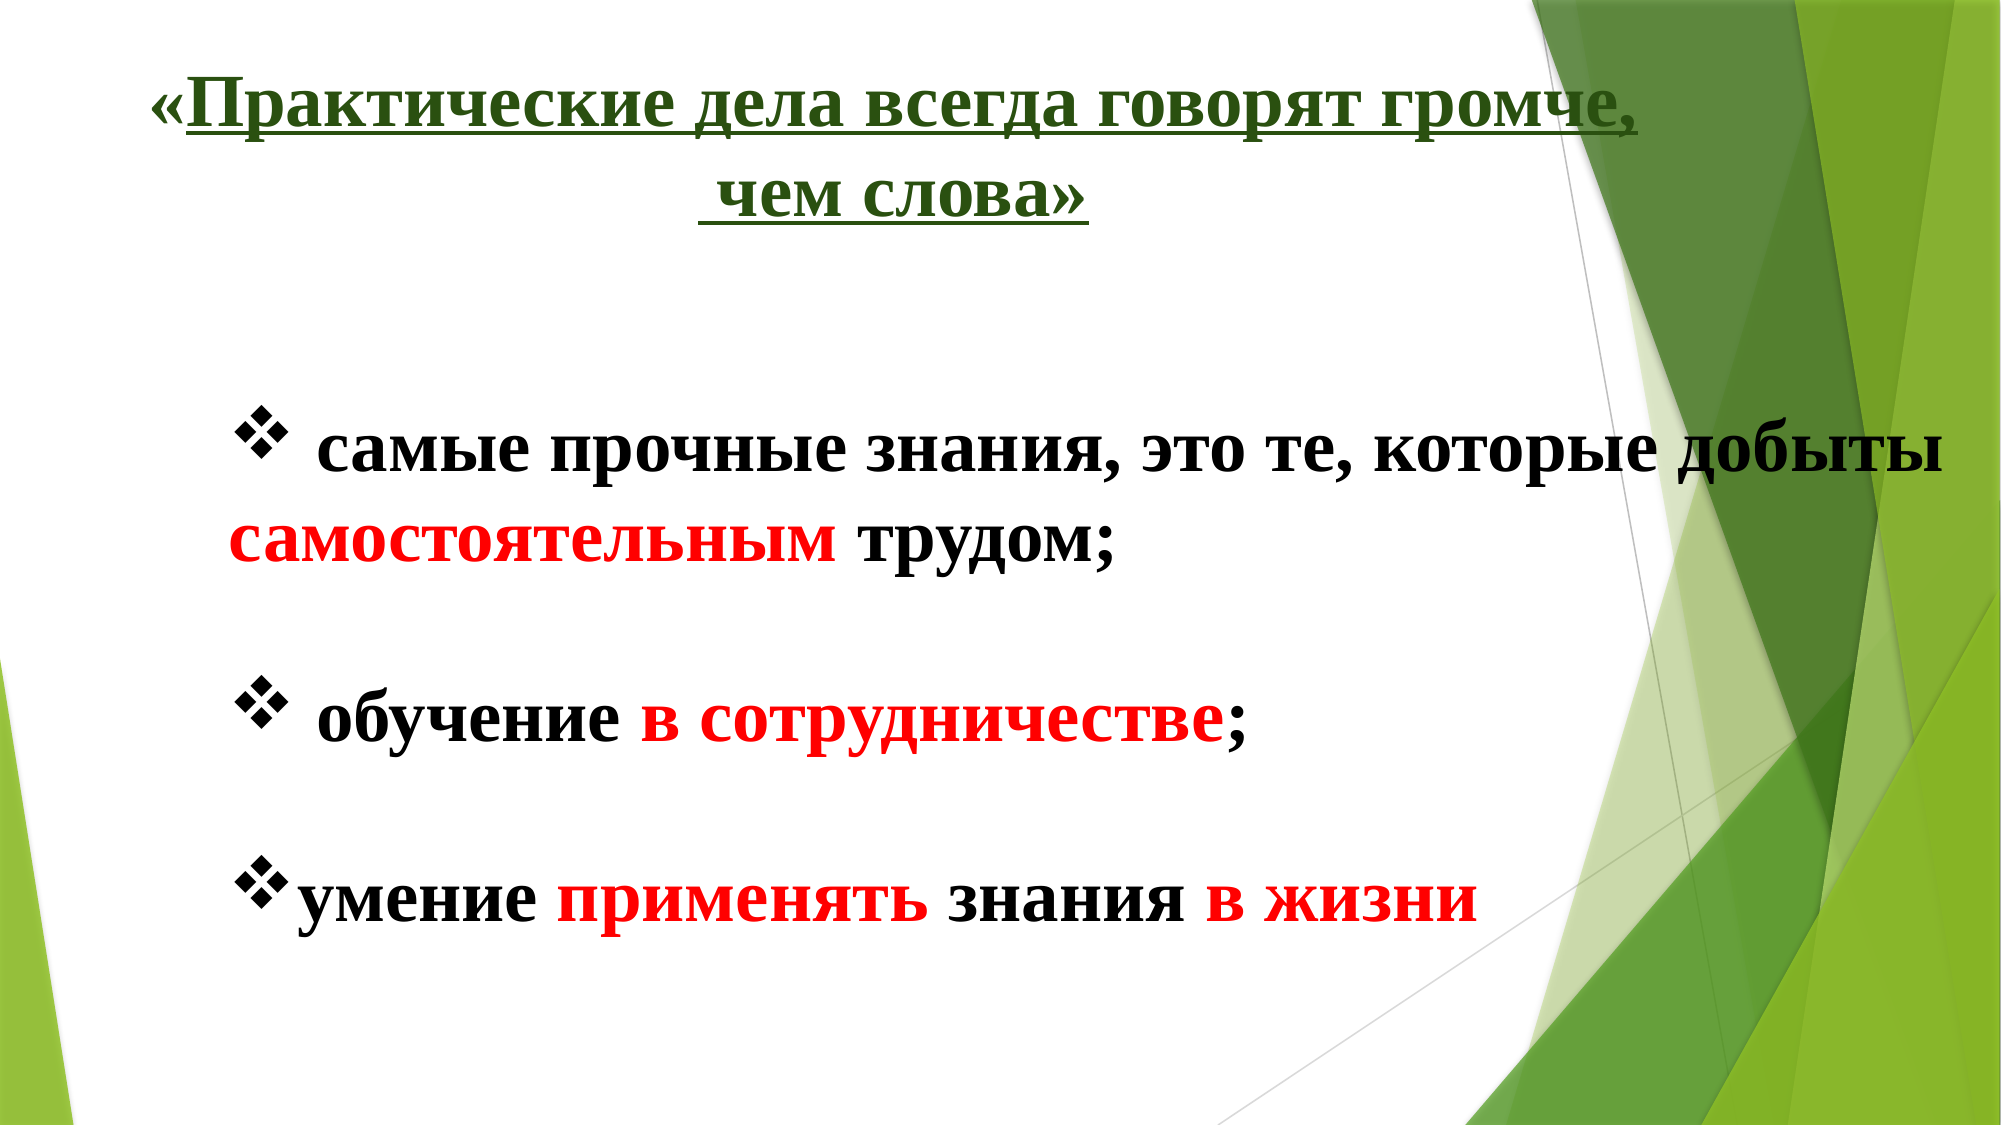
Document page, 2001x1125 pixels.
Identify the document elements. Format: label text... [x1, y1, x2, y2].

text_box самые прочные знания, это те, которые добыты самостоятельным трудом; обучение в сотрудничестве; умение применять знания в жизни [214, 389, 1973, 945]
text_box «Практические дела всегда говорят громче, чем слова» [0, 44, 1894, 339]
